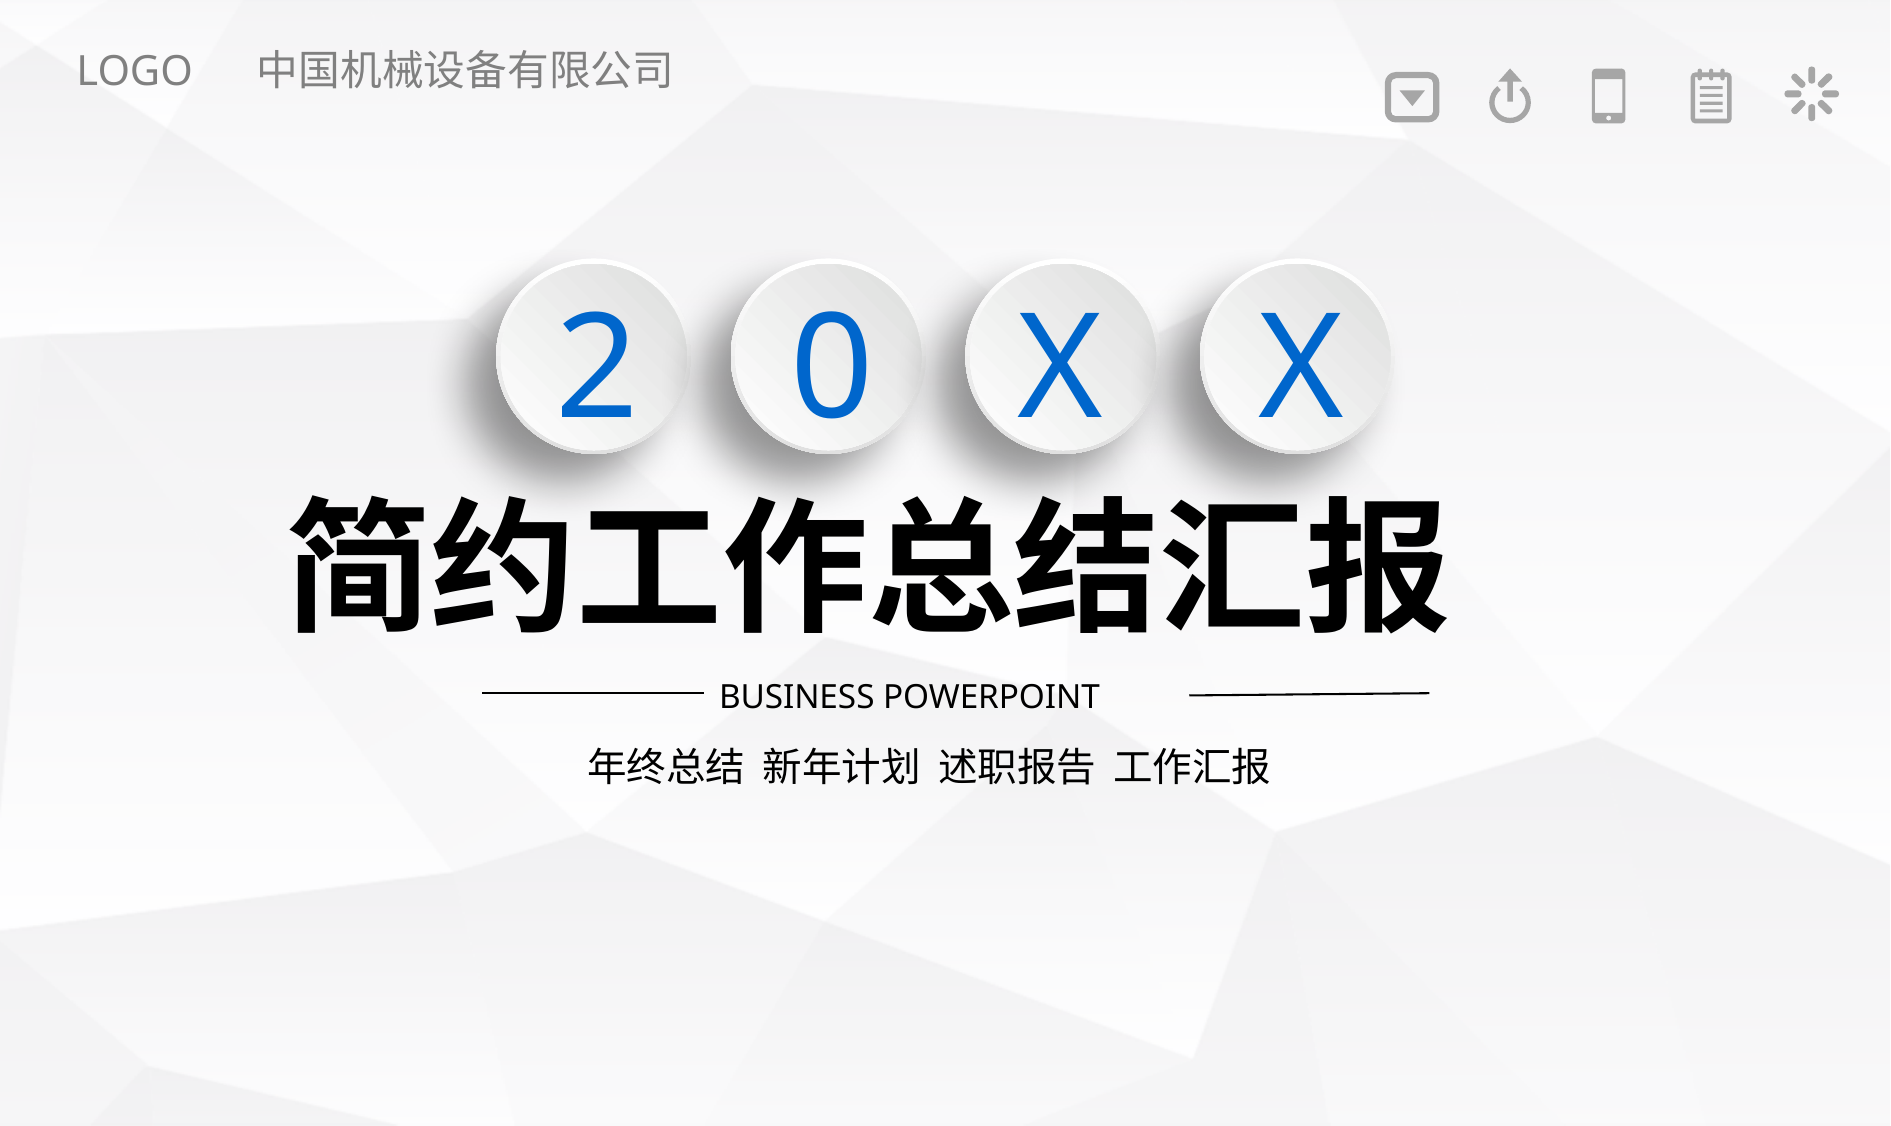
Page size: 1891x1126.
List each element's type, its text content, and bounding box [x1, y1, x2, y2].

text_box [1384, 66, 1840, 124]
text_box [1189, 692, 1430, 696]
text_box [1199, 258, 1396, 455]
text_box 年终总结 新年计划 述职报告 工作汇报 [572, 735, 1318, 845]
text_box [495, 258, 692, 455]
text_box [730, 258, 927, 455]
text_box LOGO 中国机械设备有限公司 [61, 36, 824, 102]
text_box 简约工作总结汇报 [270, 466, 1620, 657]
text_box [965, 258, 1161, 455]
text_box BUSINESS POWERPOINT [704, 667, 1186, 723]
picture [0, 0, 1891, 1126]
